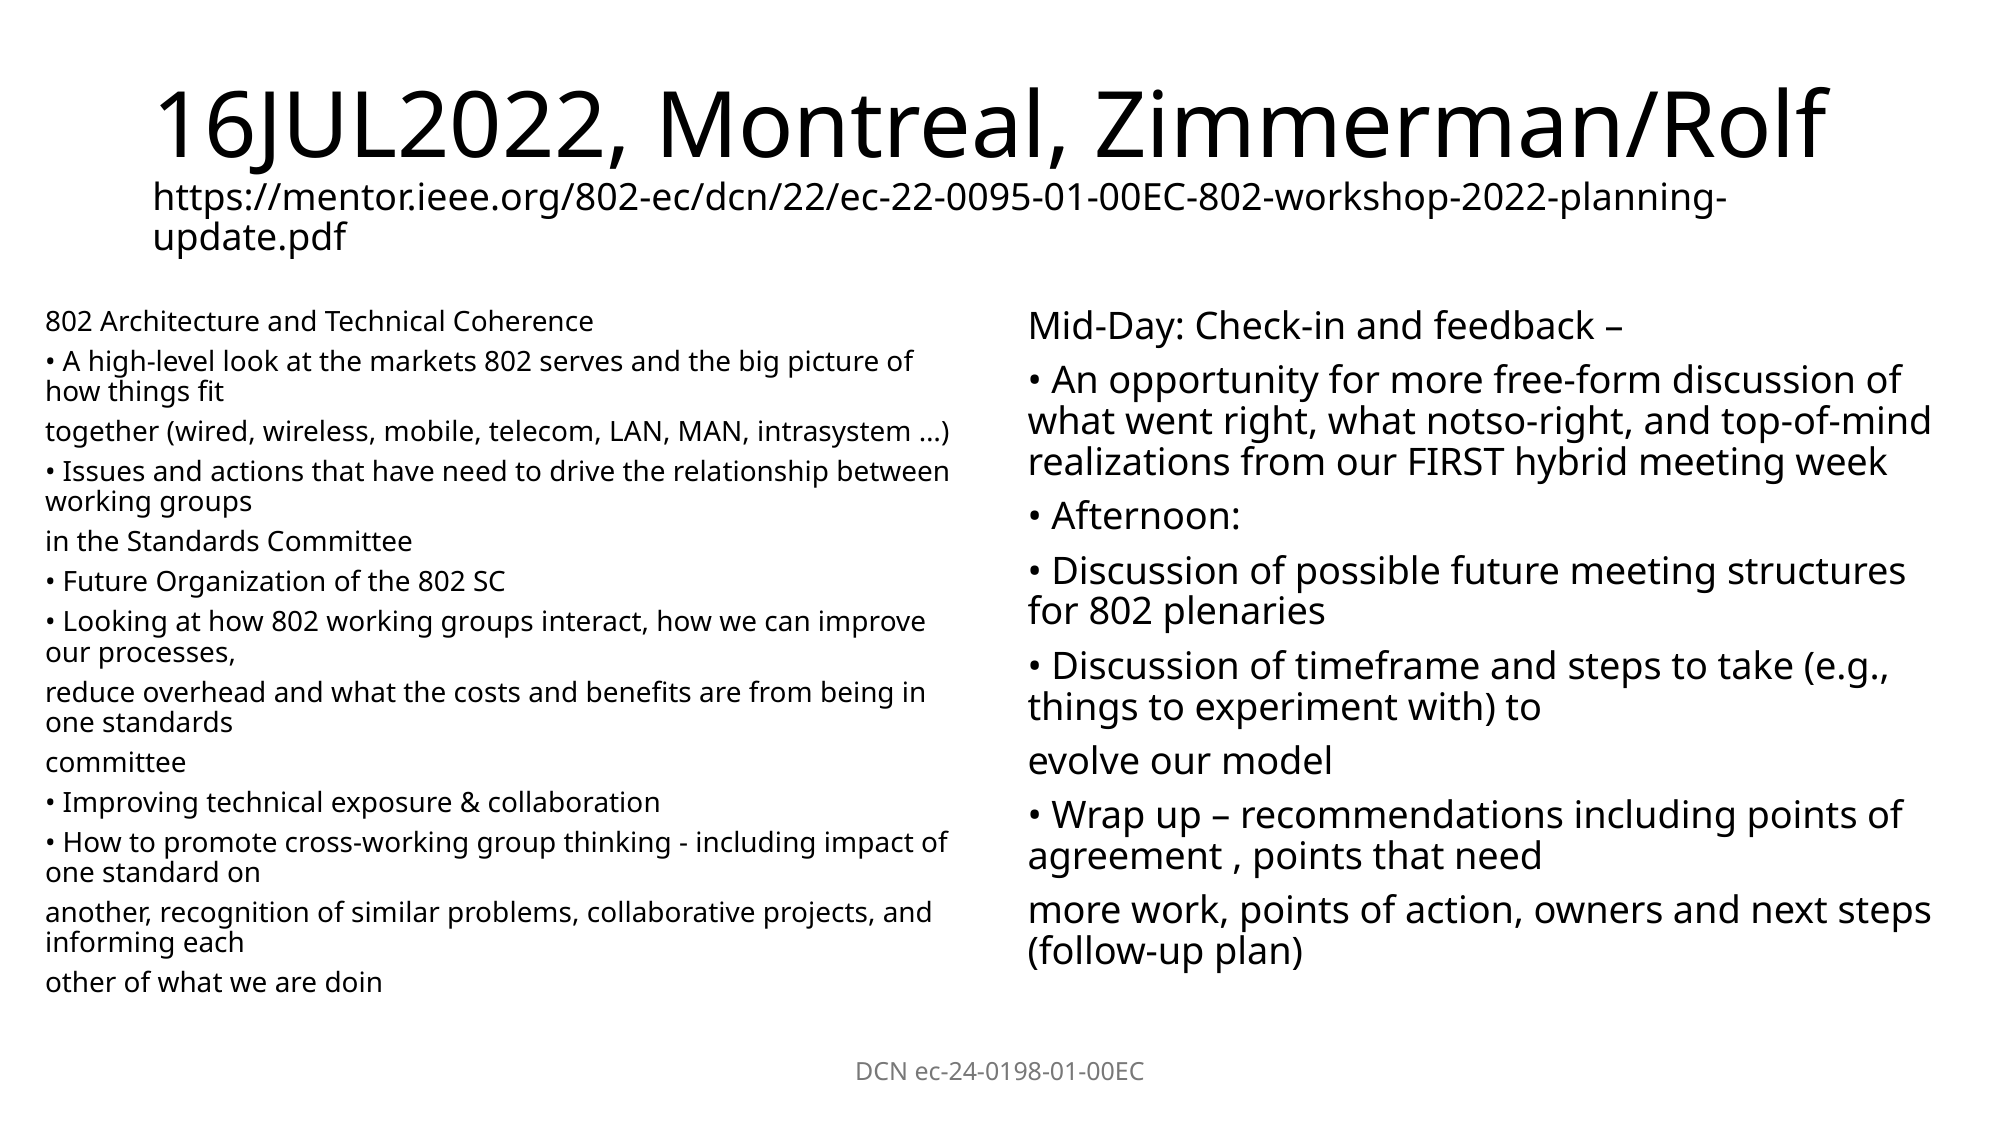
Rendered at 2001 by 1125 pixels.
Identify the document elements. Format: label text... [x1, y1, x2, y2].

title 16JUL2022, Montreal, Zimmerman/Rolf https://mentor.ieee.org/802-ec/dcn/22/ec-22-0095-01-00EC-802-workshop-2022-planning-update.pdf [137, 59, 1863, 278]
footer DCN ec-24-0198-01-00EC [662, 1042, 1338, 1103]
list Mid-Day: Check-in and feedback – • An opportunity for more free-form discussion of what went right, what notso-right, and top-of-mind realizations from our FIRST hybrid meeting week • Afternoon: • Discussion of possible future meeting structures for 802 plenaries • Discussion of timeframe and steps to take (e.g., things to experiment with) to evolve our model • Wrap up – recommendations including points of agreement , points that need more work, points of action, owners and next steps (follow-up plan) [1012, 299, 1954, 1014]
list 802 Architecture and Technical Coherence • A high-level look at the markets 802 serves and the big picture of how things fit together (wired, wireless, mobile, telecom, LAN, MAN, intrasystem …) • Issues and actions that have need to drive the relationship between working groups in the Standards Committee • Future Organization of the 802 SC • Looking at how 802 working groups interact, how we can improve our processes, reduce overhead and what the costs and benefits are from being in one standards committee • Improving technical exposure & collaboration • How to promote cross-working group thinking - including impact of one standard on another, recognition of similar problems, collaborative projects, and informing each other of what we are doin [30, 299, 988, 1014]
